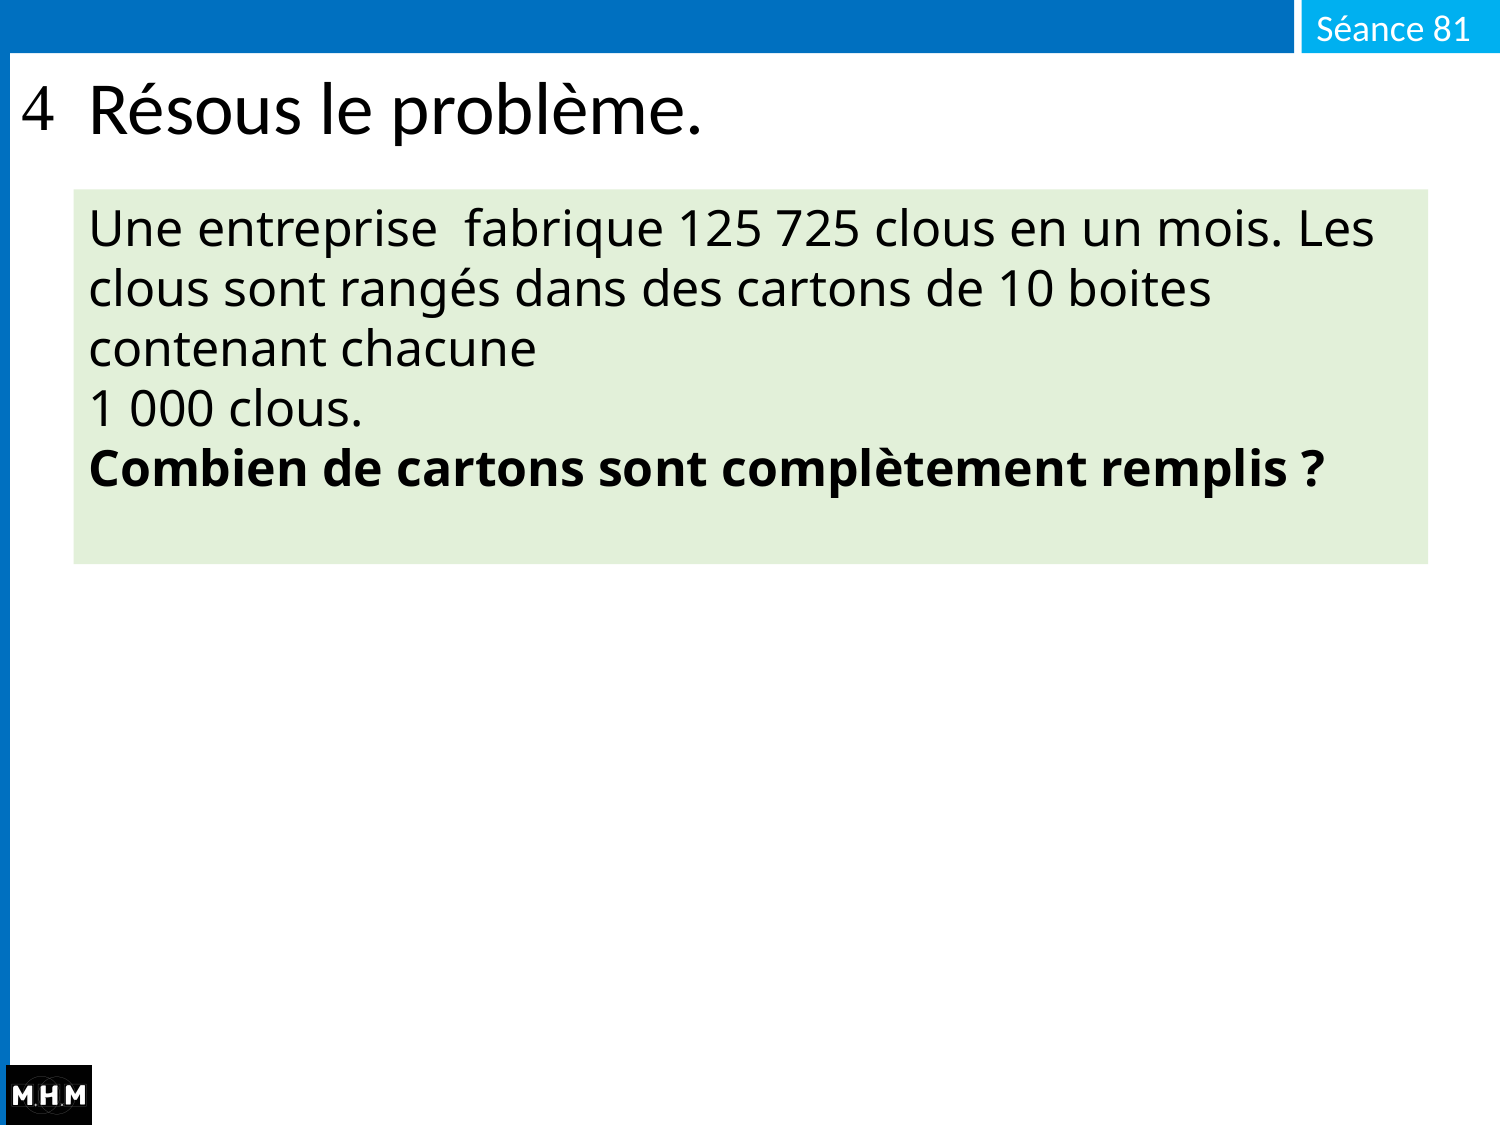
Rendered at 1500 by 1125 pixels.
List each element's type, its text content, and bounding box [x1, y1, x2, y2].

title Résous le problème. [73, 42, 1368, 167]
text_box Une entreprise fabrique 125 725 clous en un mois. Les clous sont rangés dans des cartons de 10 boites contenant chacune 1 000 clous. Combien de cartons sont complètement remplis ? [73, 189, 1429, 565]
picture [6, 1065, 92, 1125]
